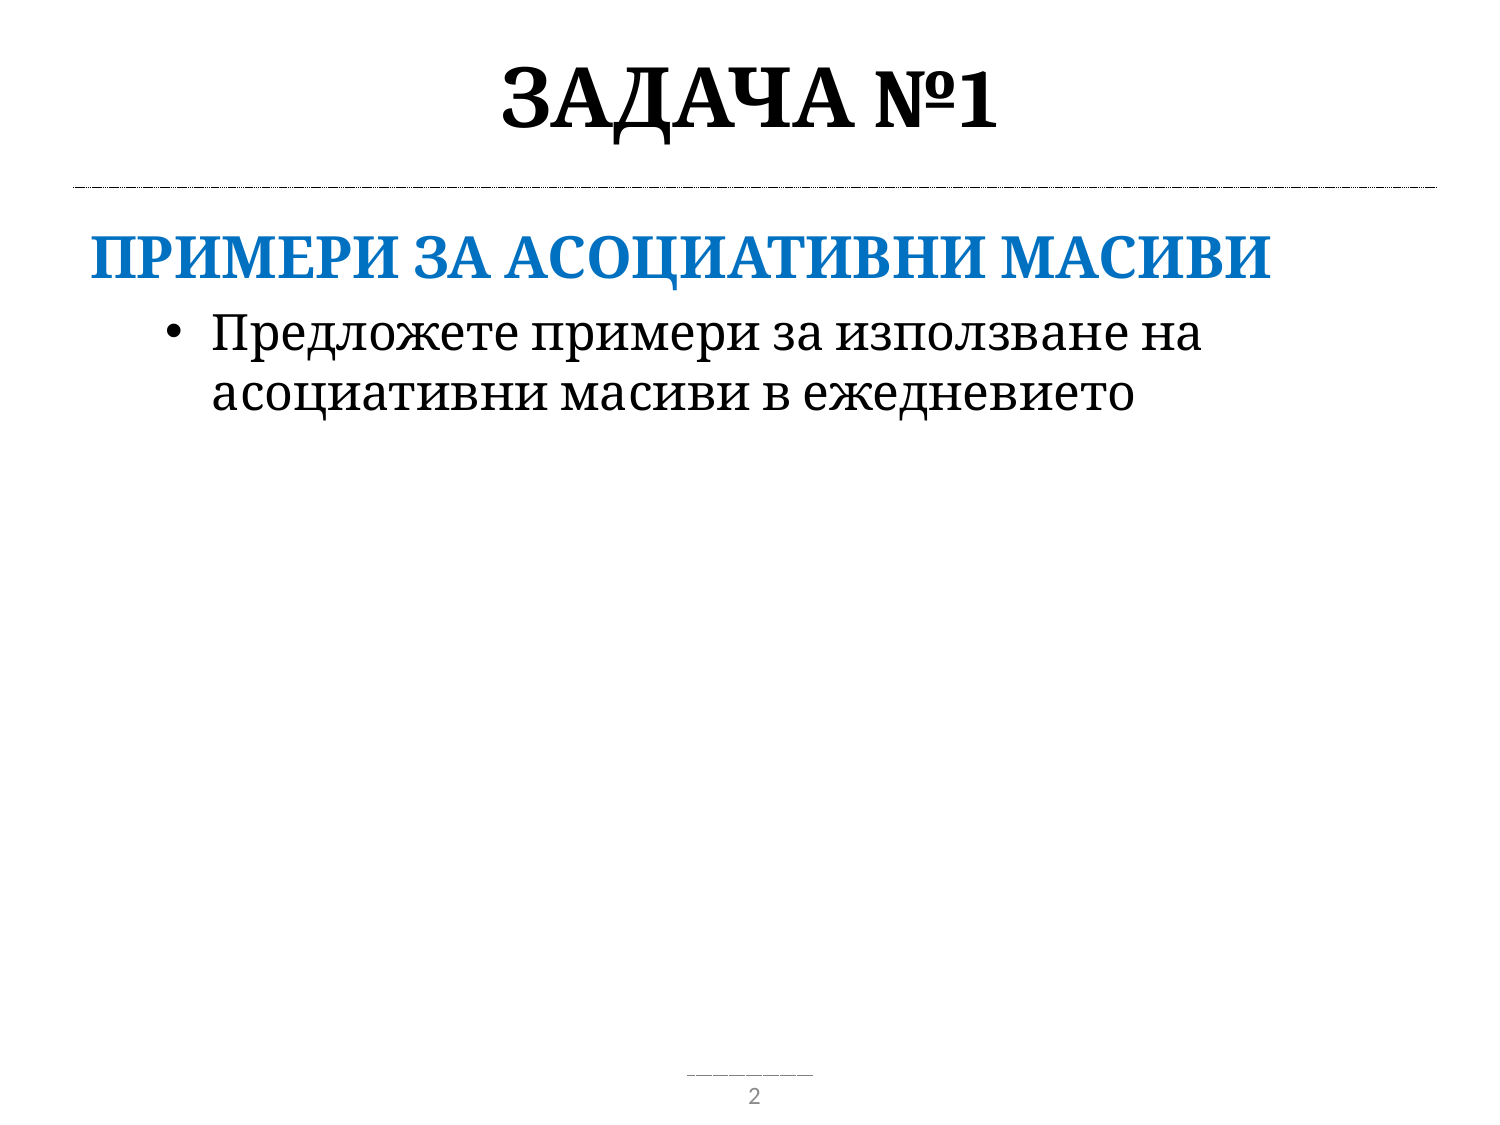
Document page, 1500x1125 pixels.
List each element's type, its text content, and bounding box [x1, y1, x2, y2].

title Задача №1 [0, 0, 1500, 188]
list Примери за асоциативни масиви Предложете примери за използване на асоциативни масиви в ежедневието [75, 212, 1450, 1063]
slide_number 2 [579, 1065, 930, 1125]
